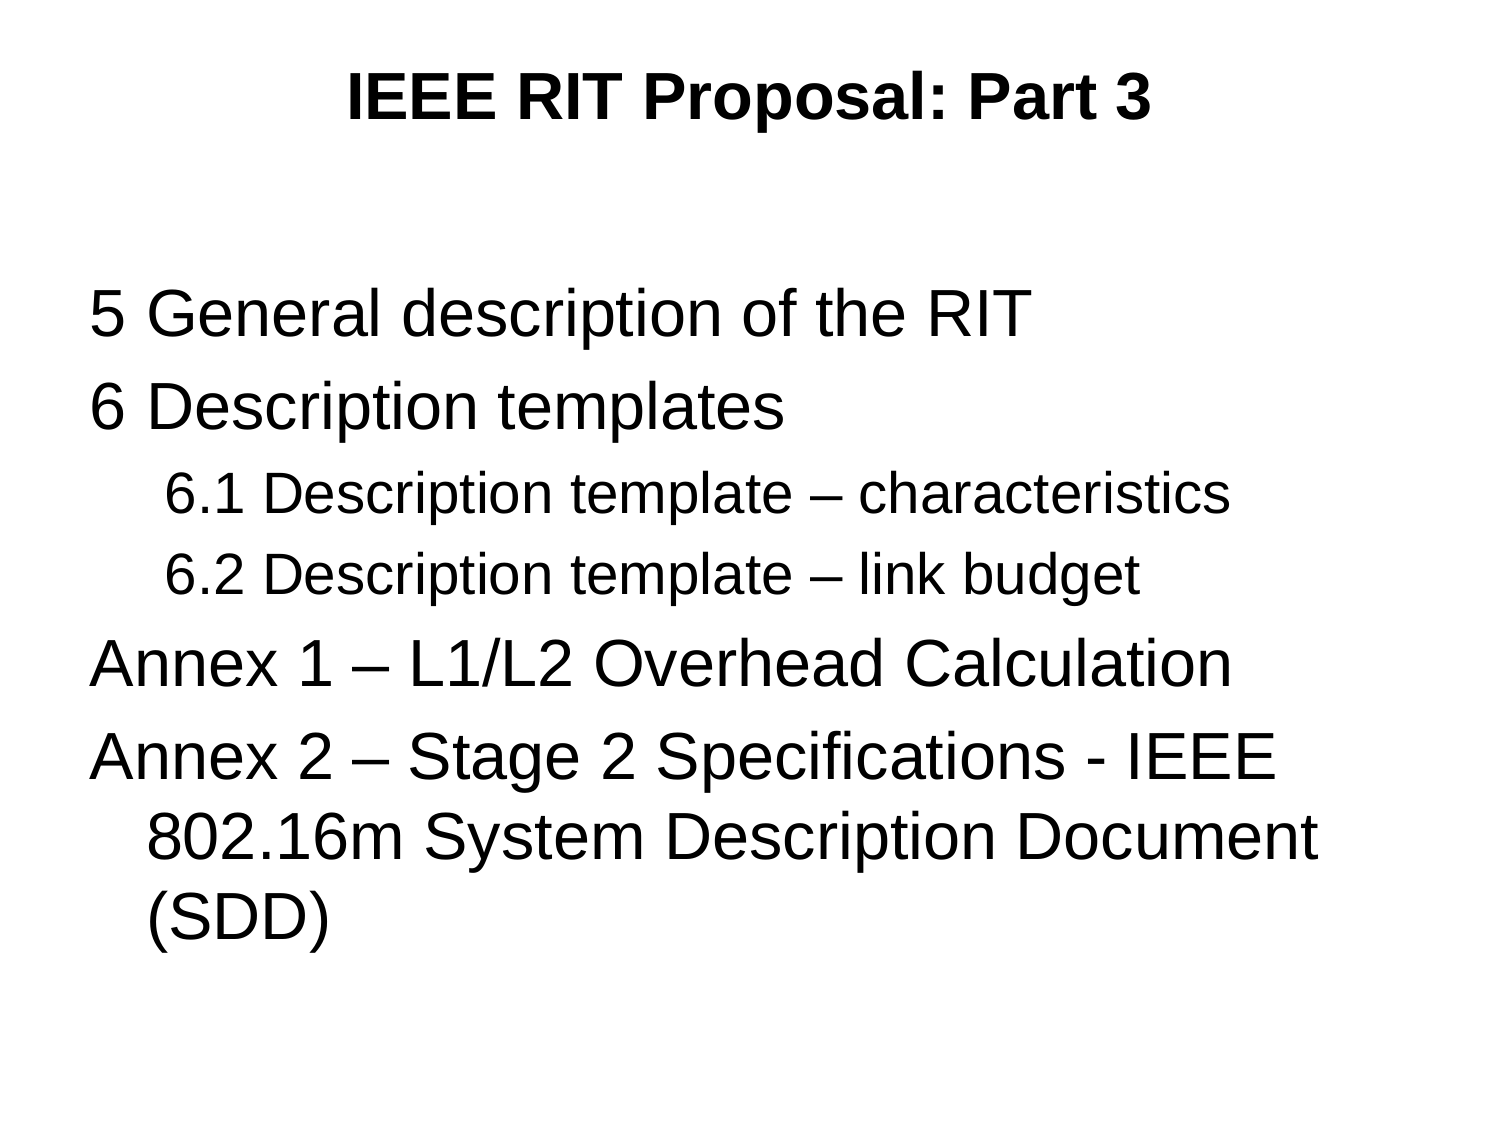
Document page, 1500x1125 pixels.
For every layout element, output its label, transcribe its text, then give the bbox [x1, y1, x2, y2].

title IEEE RIT Proposal: Part 3 [75, 45, 1425, 233]
list 5 General description of the RIT 6 Description templates 6.1 Description template – characteristics 6.2 Description template – link budget Annex 1 – L1/L2 Overhead Calculation Annex 2 – Stage 2 Specifications - IEEE 802.16m System Description Document (SDD) [75, 262, 1425, 1005]
